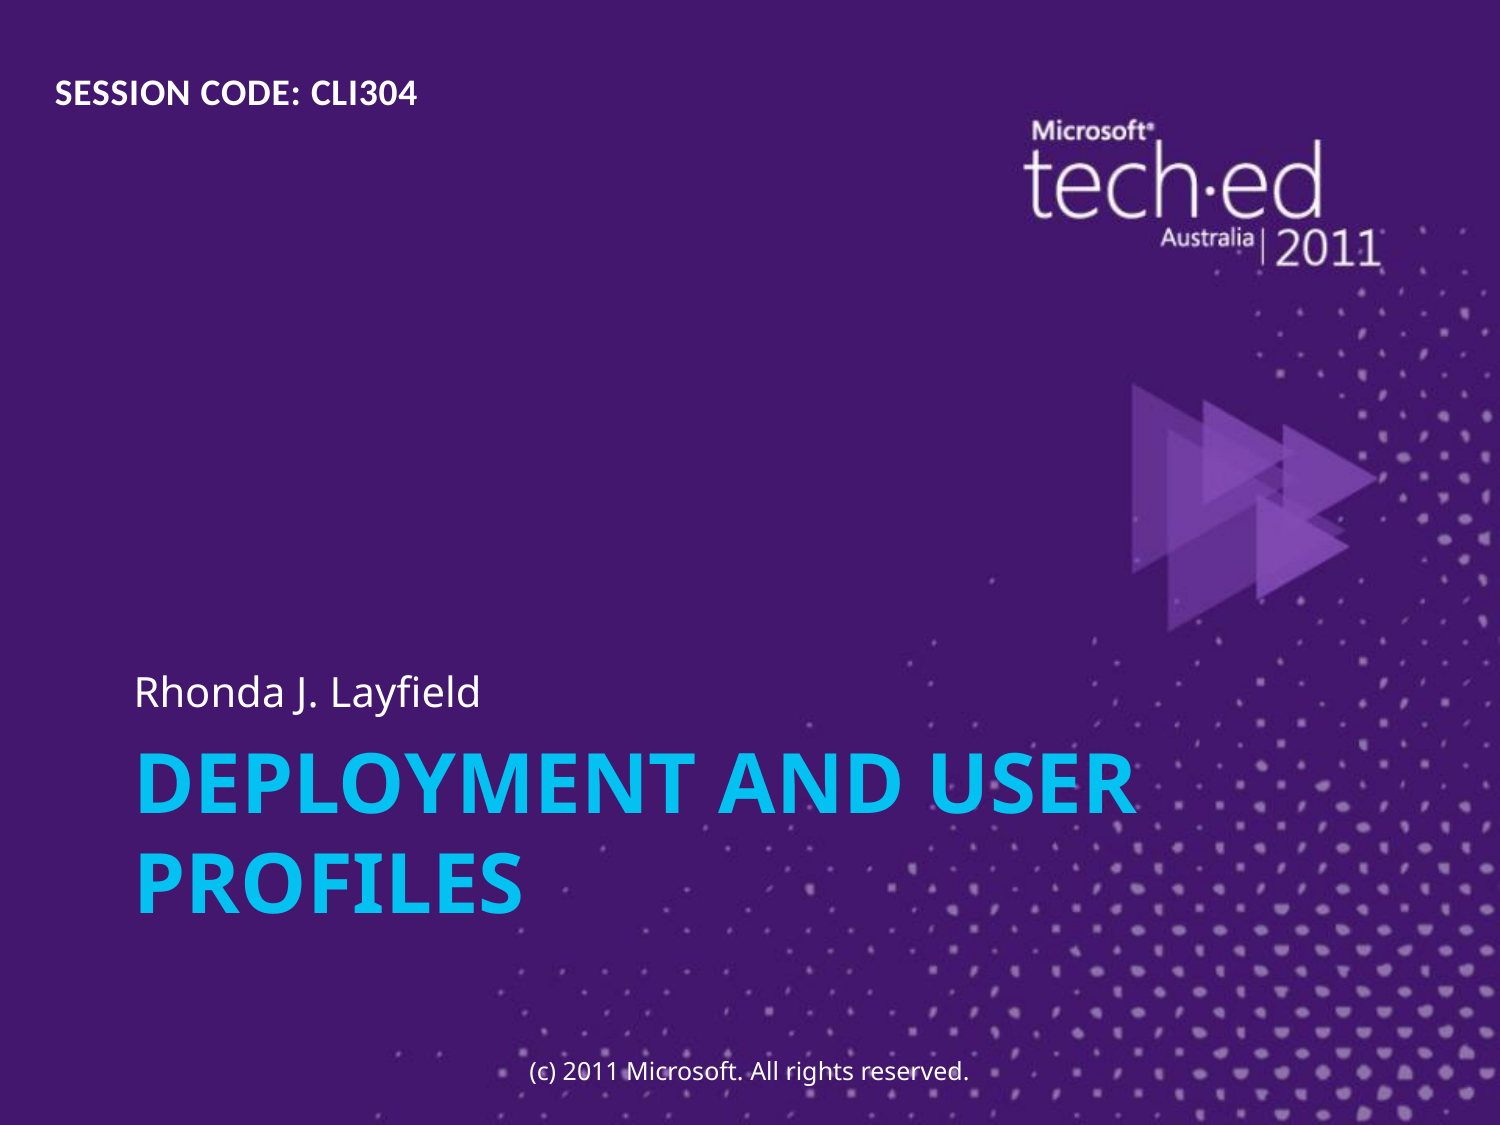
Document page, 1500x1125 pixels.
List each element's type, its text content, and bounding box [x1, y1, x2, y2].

picture [0, 0, 1500, 1125]
text_box SESSION CODE: CLI304 [54, 73, 647, 114]
footer (c) 2011 Microsoft. All rights reserved. [512, 1042, 988, 1103]
list Rhonda J. Layfield [118, 476, 1394, 723]
title Deployment and User Profiles [118, 723, 1394, 947]
